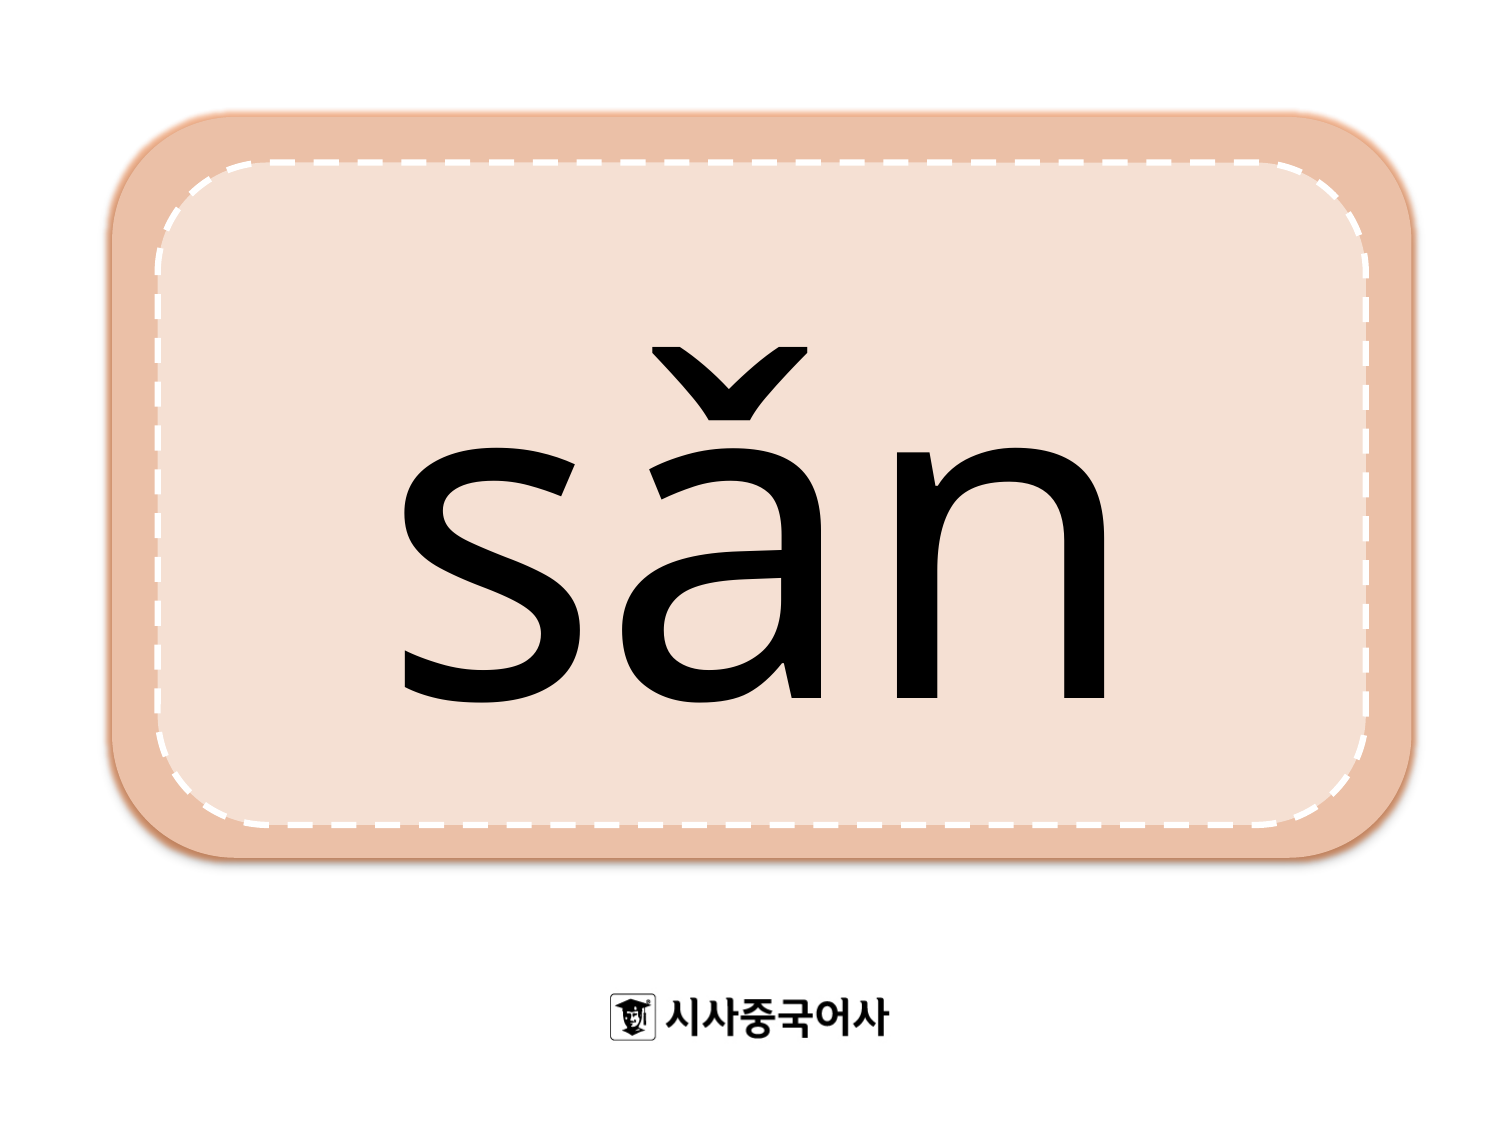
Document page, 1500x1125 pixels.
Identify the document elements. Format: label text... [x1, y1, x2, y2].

picture [602, 987, 898, 1047]
text_box sǎn [157, 183, 1366, 846]
